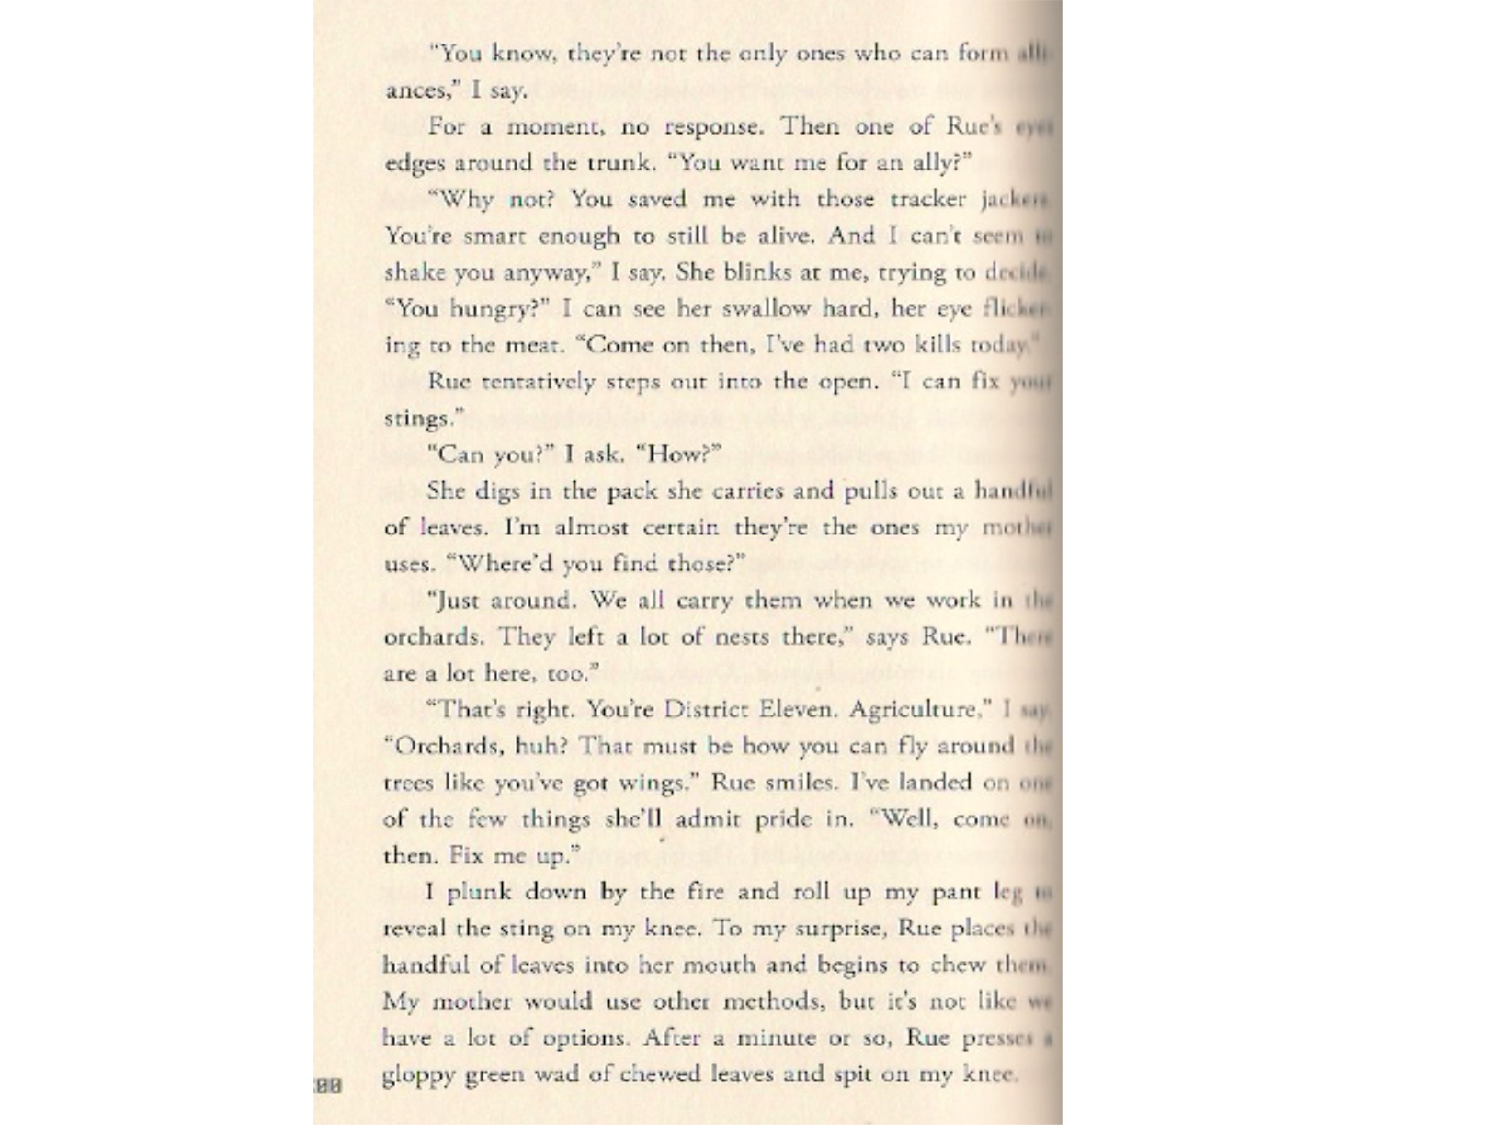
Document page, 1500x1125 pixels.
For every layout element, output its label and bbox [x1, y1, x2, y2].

picture [314, 938, 1062, 1124]
picture [314, 1, 1062, 187]
list [124, 187, 1251, 938]
